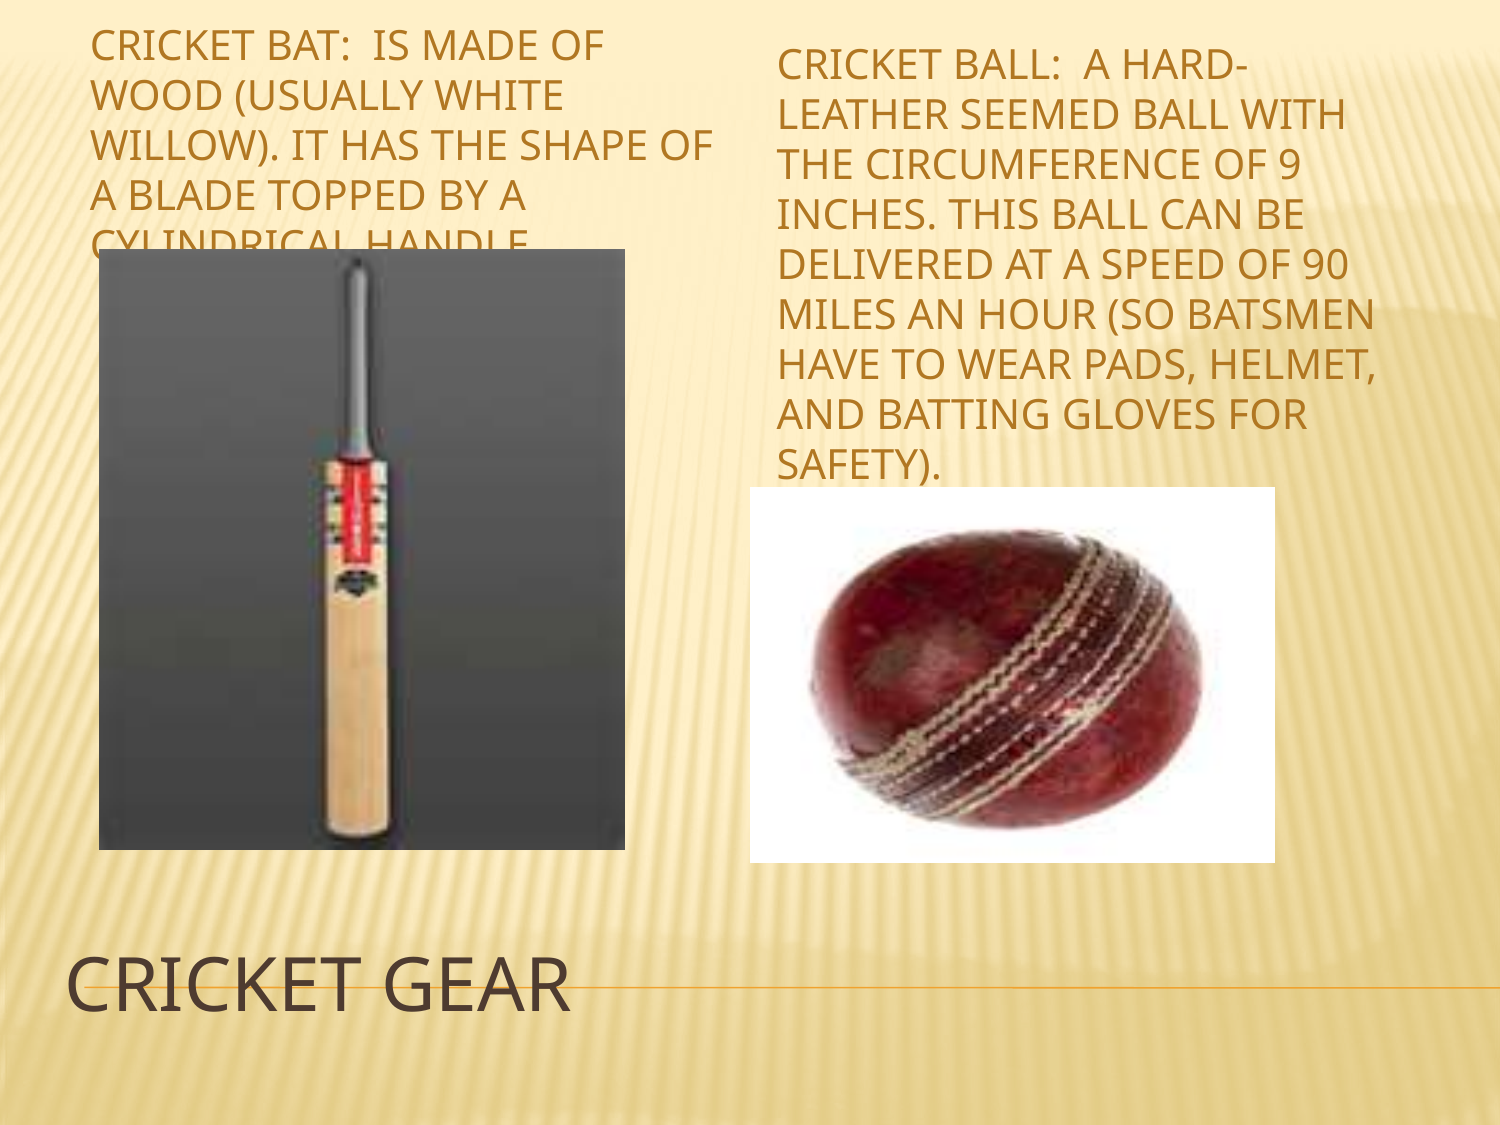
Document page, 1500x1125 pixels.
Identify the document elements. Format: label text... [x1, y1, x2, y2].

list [99, 249, 626, 851]
list Cricket ball: A hard-leather seemed ball with the circumference of 9 inches. This ball can be delivered at a speed of 90 miles an hour (so batsmen have to wear pads, helmet, and batting gloves for safety). [761, 62, 1425, 463]
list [749, 487, 1276, 863]
title Cricket gear [50, 875, 1463, 1088]
list Cricket bat: Is made of wood (usually White Willow). It has the shape of a blade topped by a cylindrical handle. [75, 50, 738, 238]
